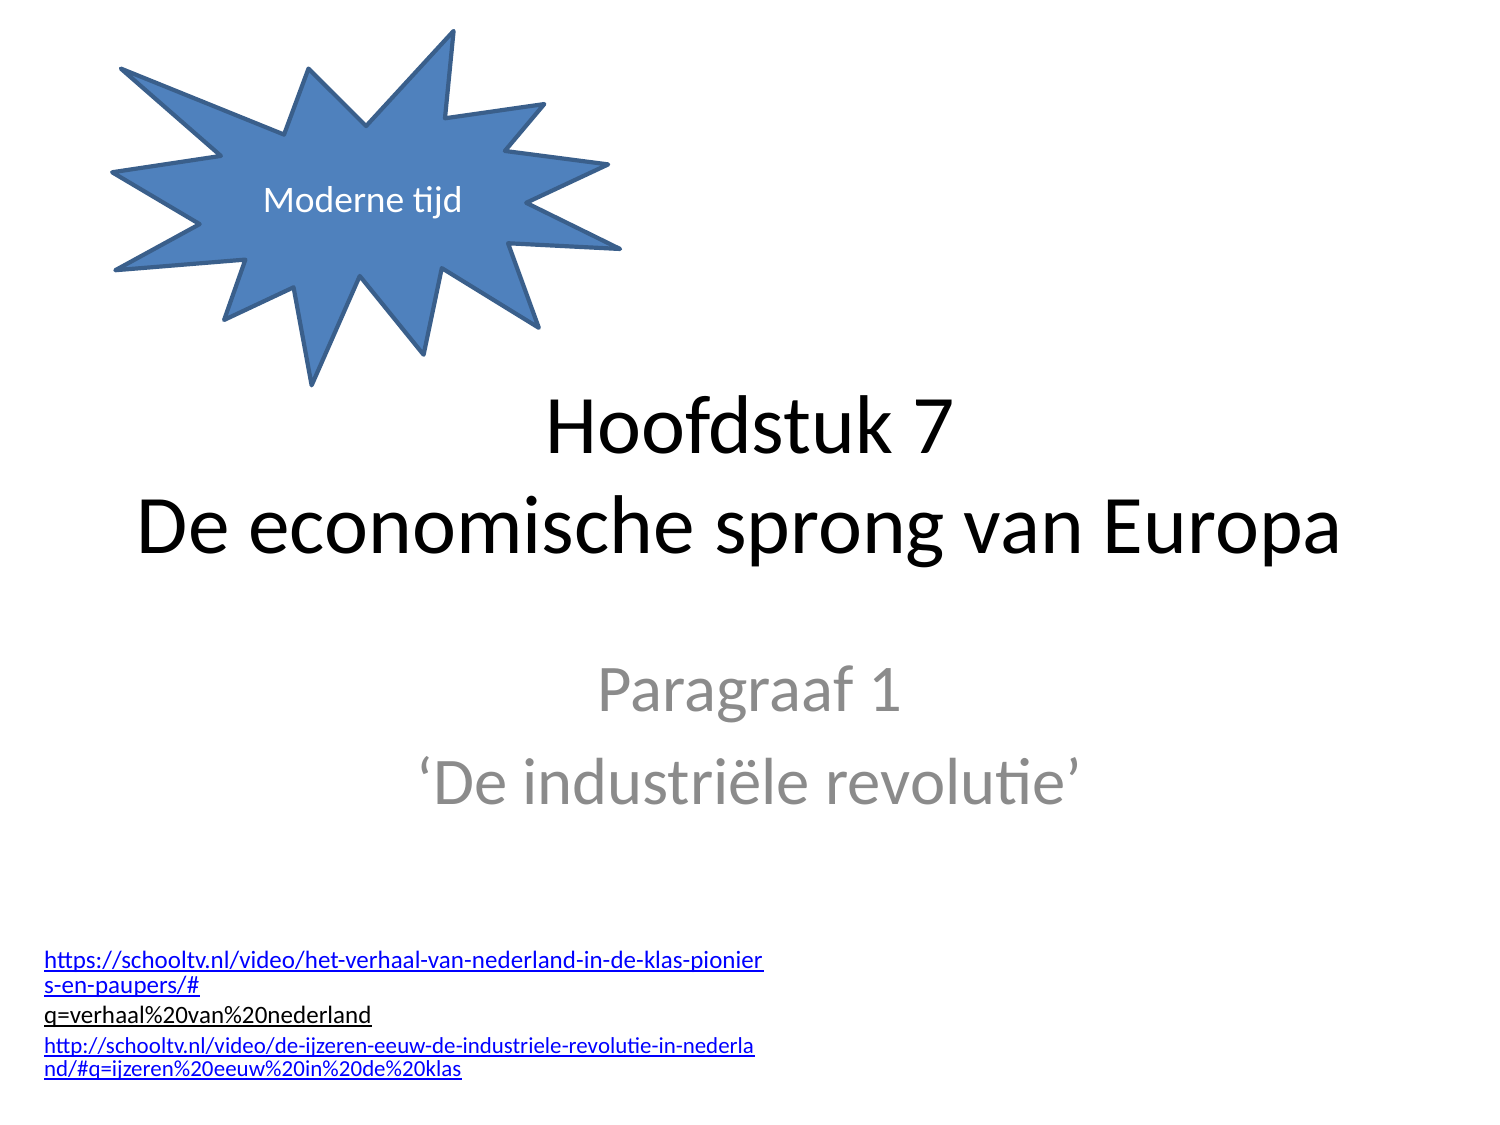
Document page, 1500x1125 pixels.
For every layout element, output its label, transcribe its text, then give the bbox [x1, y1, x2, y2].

text_box Moderne tijd [110, 29, 623, 388]
title Hoofdstuk 7 De economische sprong van Europa [112, 349, 1388, 591]
text_box http://schooltv.nl/video/de-ijzeren-eeuw-de-industriele-revolutie-in-nederland/#q=ijzeren%20eeuw%20in%20de%20klas [29, 1023, 780, 1066]
subtitle Paragraaf 1 ‘De industriële revolutie’ [225, 637, 1275, 925]
text_box https://schooltv.nl/video/het-verhaal-van-nederland-in-de-klas-pioniers-en-paupers/#q=verhaal%20van%20nederland [29, 936, 780, 1011]
